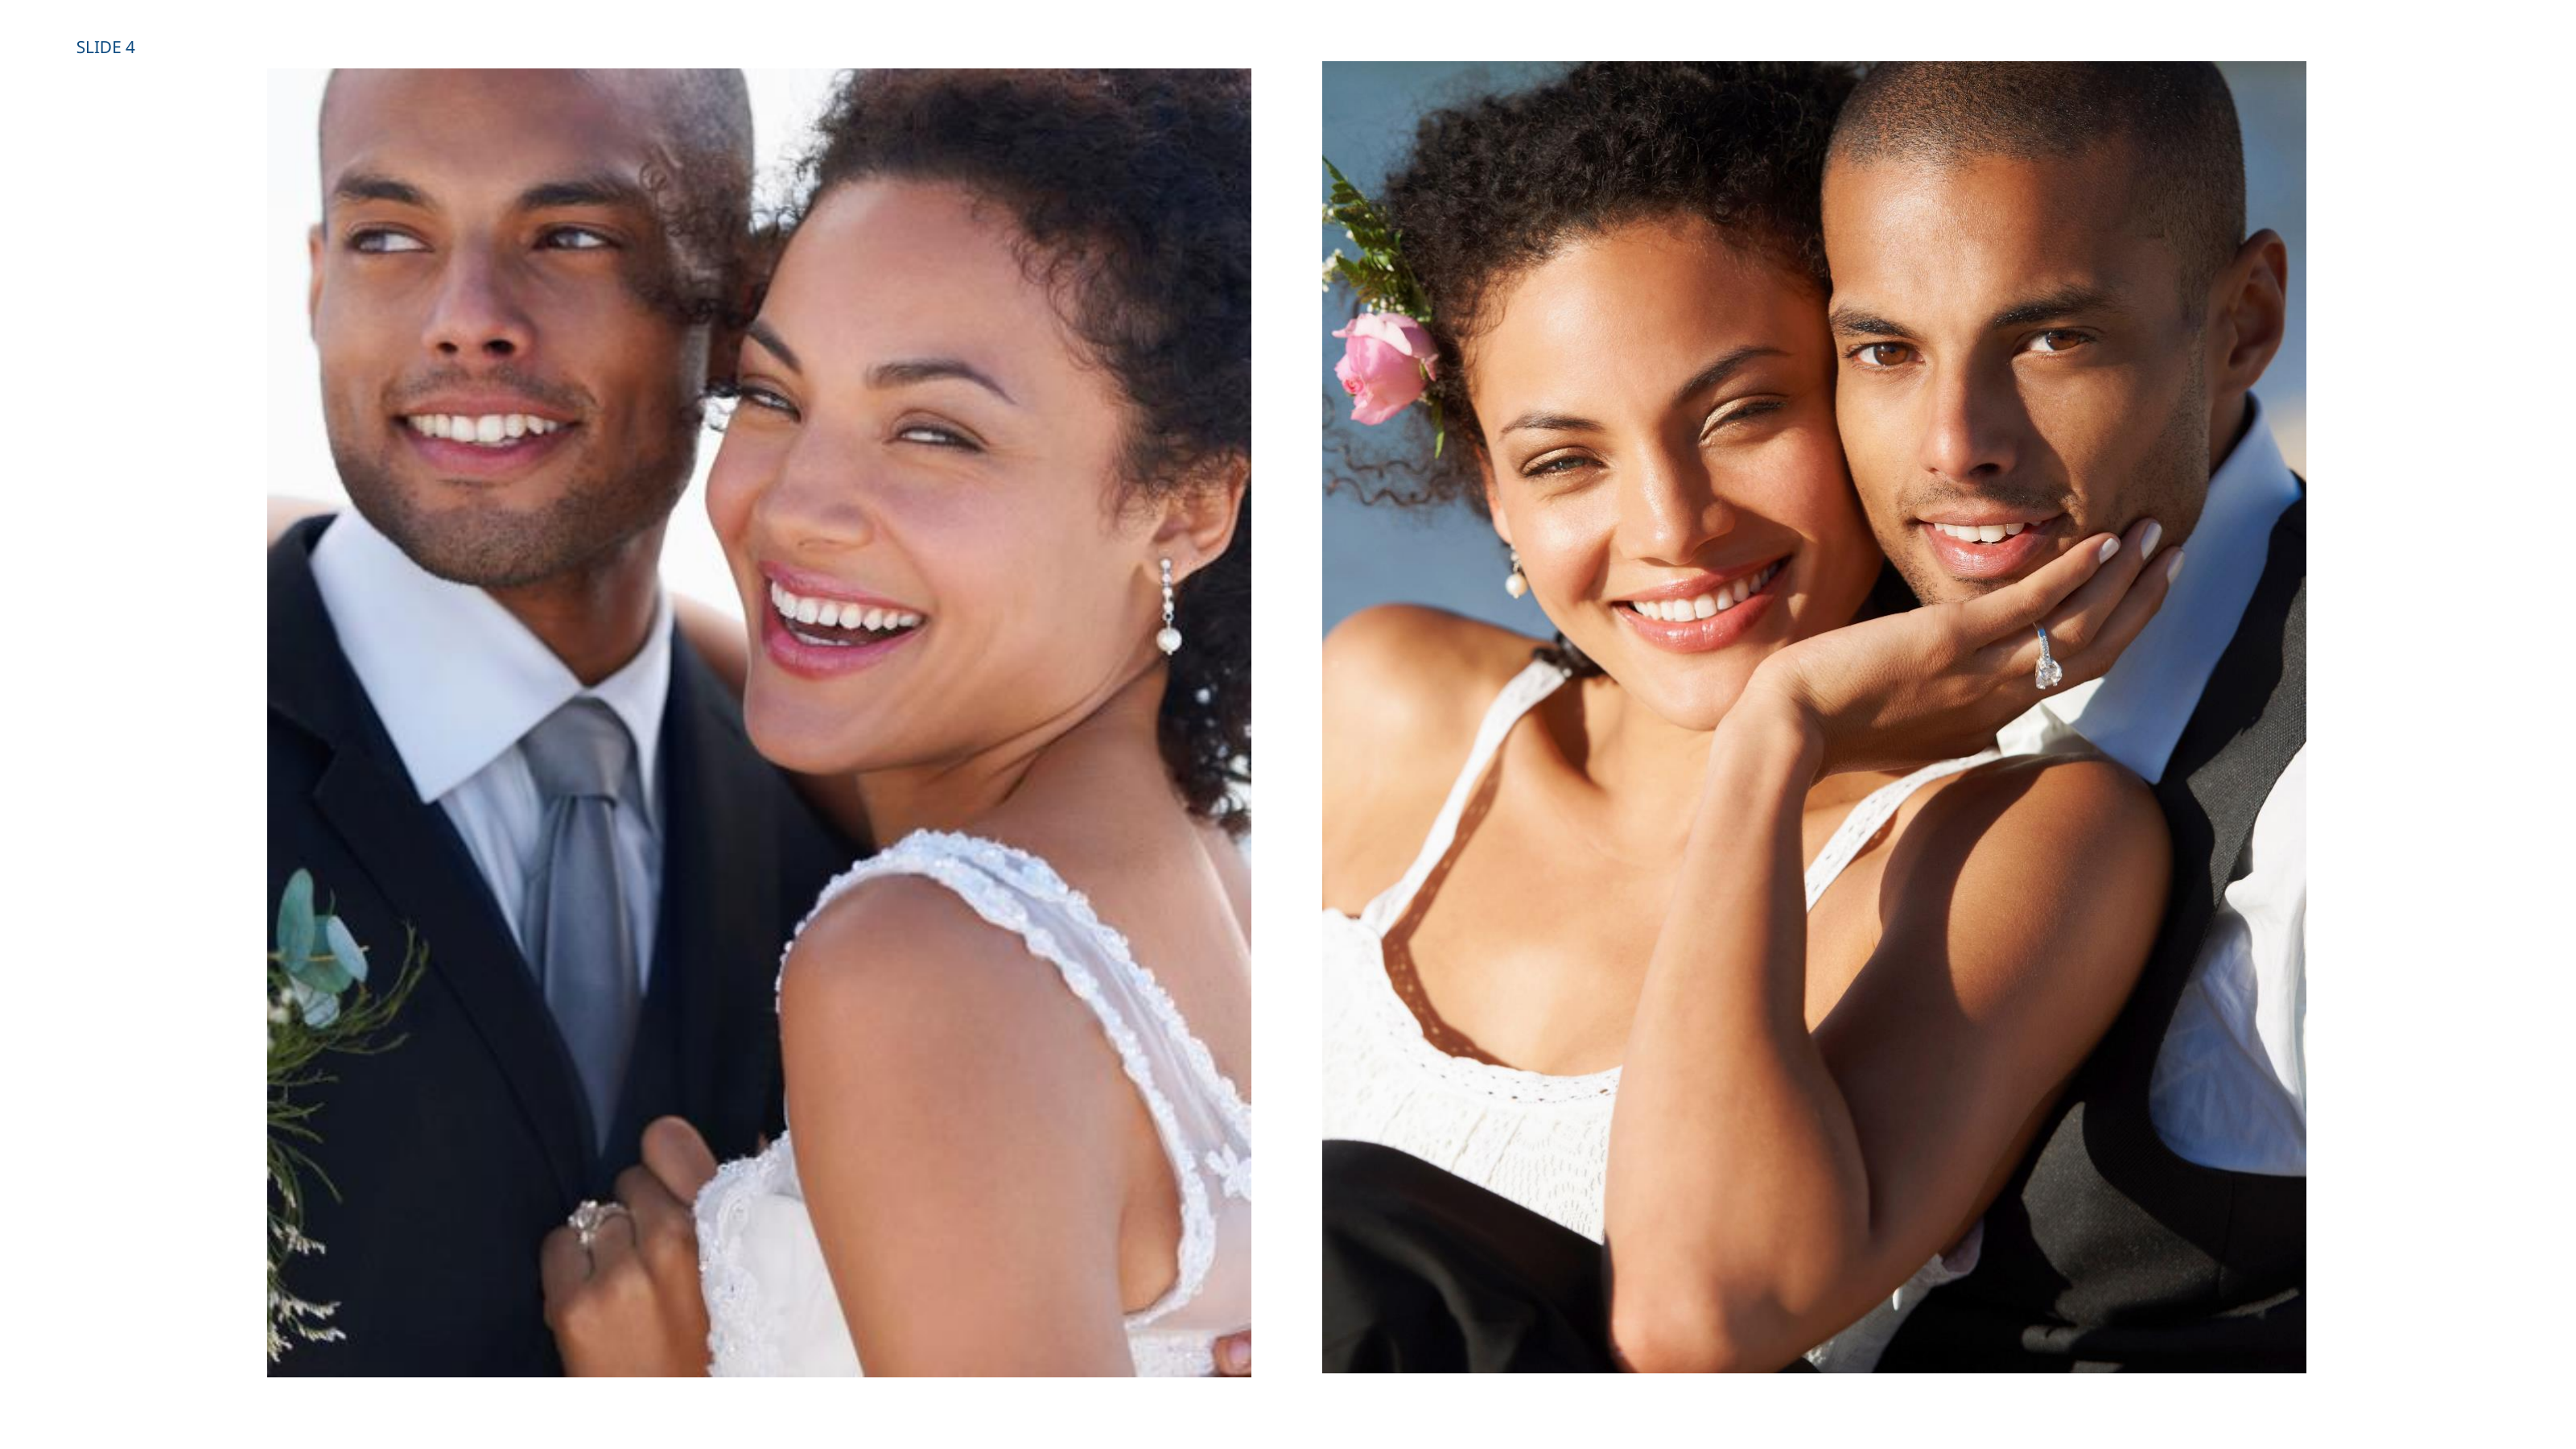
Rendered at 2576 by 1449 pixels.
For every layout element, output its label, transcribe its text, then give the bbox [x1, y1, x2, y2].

picture [267, 65, 1251, 1377]
title Slide 4 [64, 24, 2285, 72]
picture [1321, 61, 2306, 1373]
